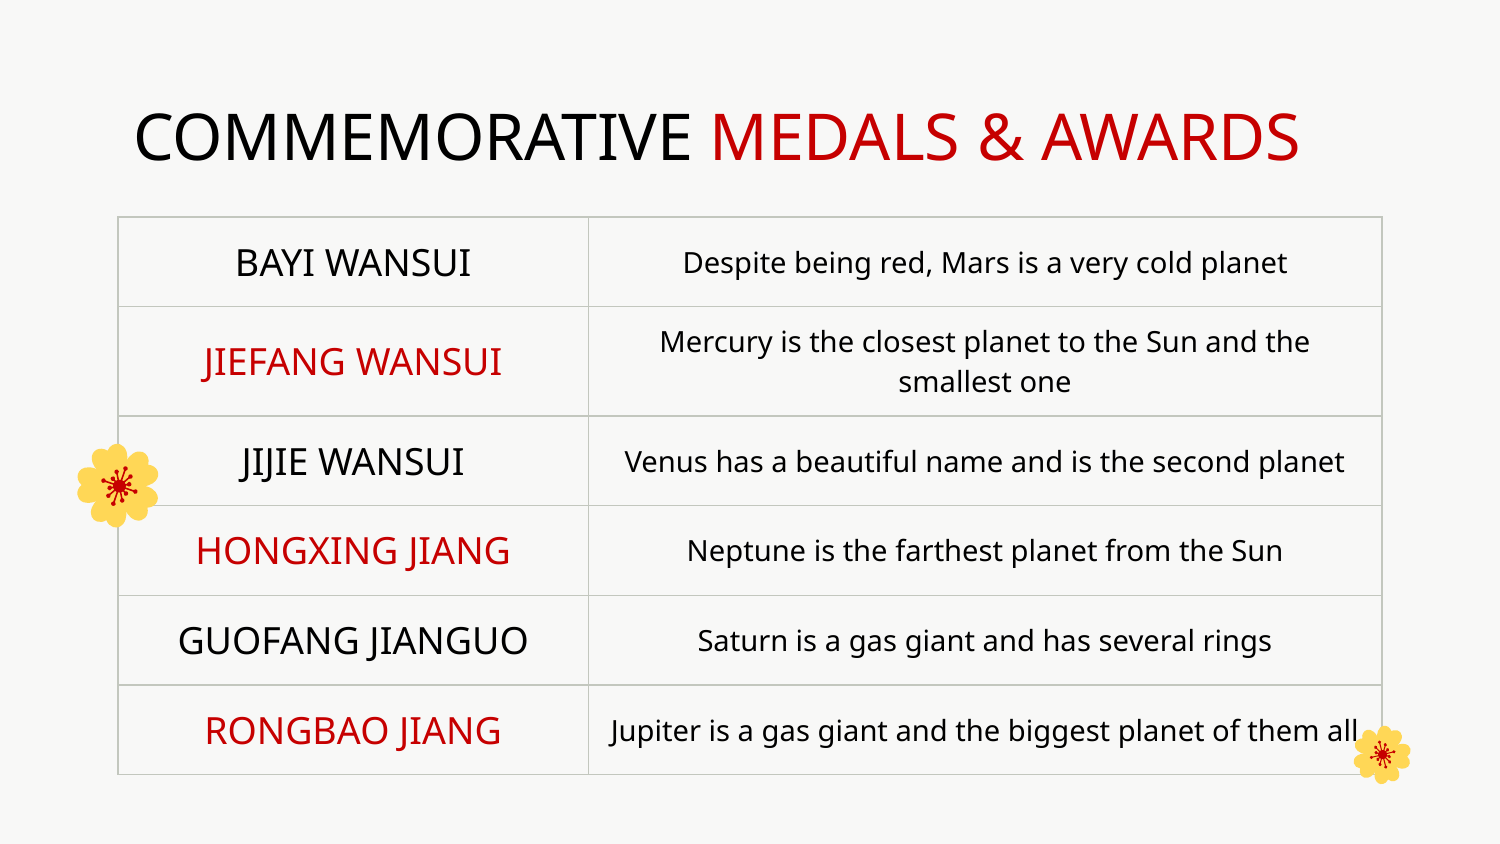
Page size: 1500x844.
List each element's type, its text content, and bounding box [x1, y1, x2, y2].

table_cell JIEFANG WANSUI [119, 307, 588, 415]
table_cell Venus has a beautiful name and is the second planet [589, 417, 1381, 505]
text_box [1349, 726, 1414, 784]
table_cell Jupiter is a gas giant and the biggest planet of them all [589, 686, 1381, 774]
table_header Despite being red, Mars is a very cold planet [589, 218, 1381, 306]
table_cell Mercury is the closest planet to the Sun and the smallest one [589, 307, 1381, 415]
table_cell Neptune is the farthest planet from the Sun [589, 506, 1381, 595]
title COMMEMORATIVE MEDALS & AWARDS [118, 88, 1382, 182]
table_cell JIJIE WANSUI [119, 417, 588, 505]
table_cell Saturn is a gas giant and has several rings [589, 596, 1381, 684]
table_cell HONGXING JIANG [119, 506, 588, 595]
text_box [72, 445, 164, 527]
table_header BAYI WANSUI [119, 218, 588, 306]
table_cell RONGBAO JIANG [119, 686, 588, 774]
table_cell GUOFANG JIANGUO [119, 596, 588, 684]
